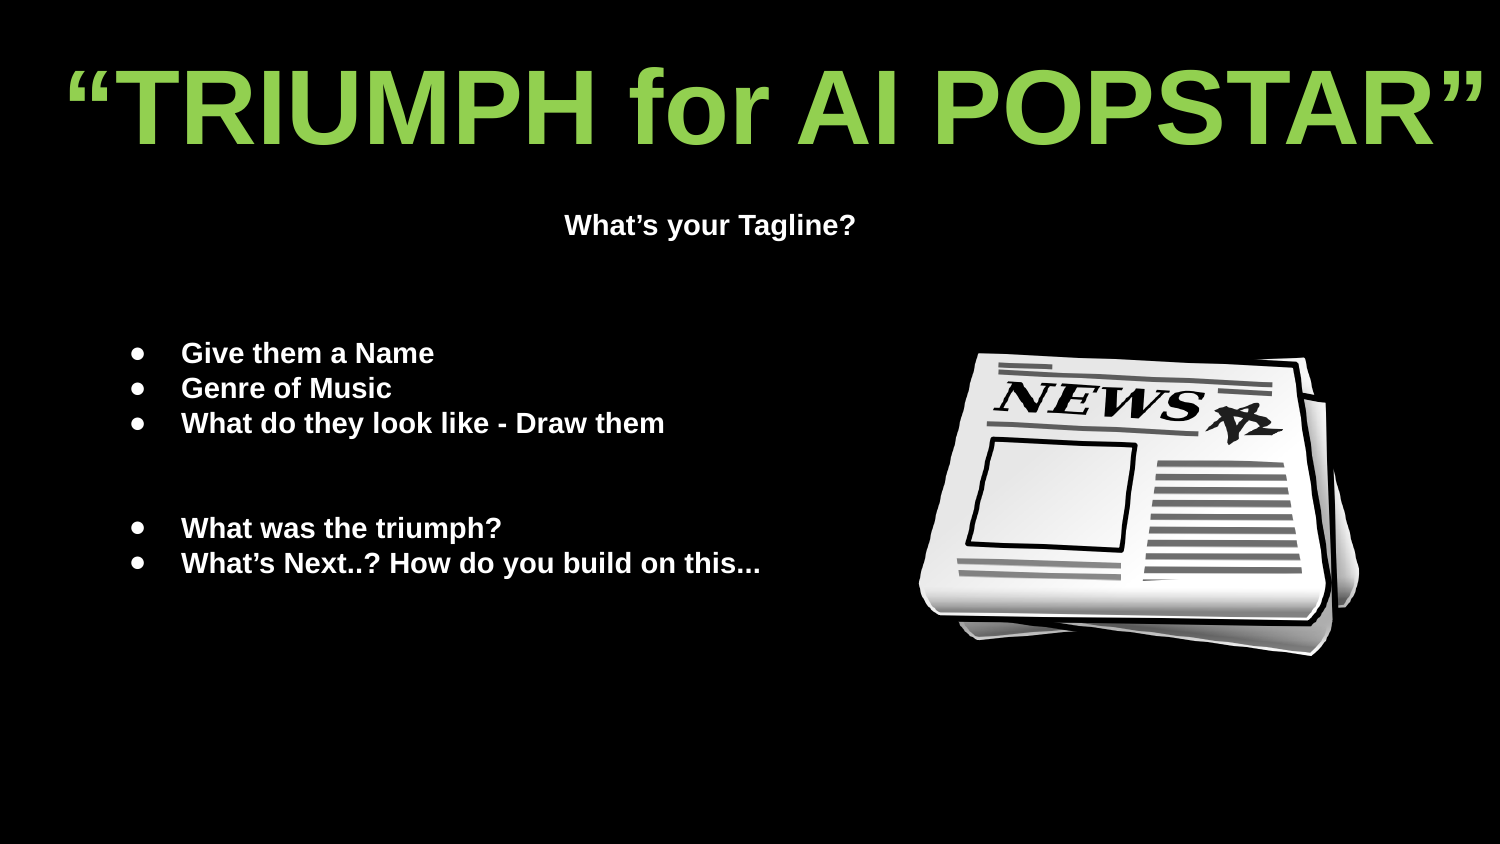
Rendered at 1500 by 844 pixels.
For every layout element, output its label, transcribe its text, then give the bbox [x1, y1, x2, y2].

picture [877, 251, 1375, 749]
text_box What’s your Tagline? [549, 191, 1500, 257]
text_box Give them a Name Genre of Music What do they look like - Draw them What was the triumph? What’s Next..? How do you build on this... [91, 319, 872, 595]
title “TRIUMPH for AI POPSTAR” [51, 28, 1500, 192]
